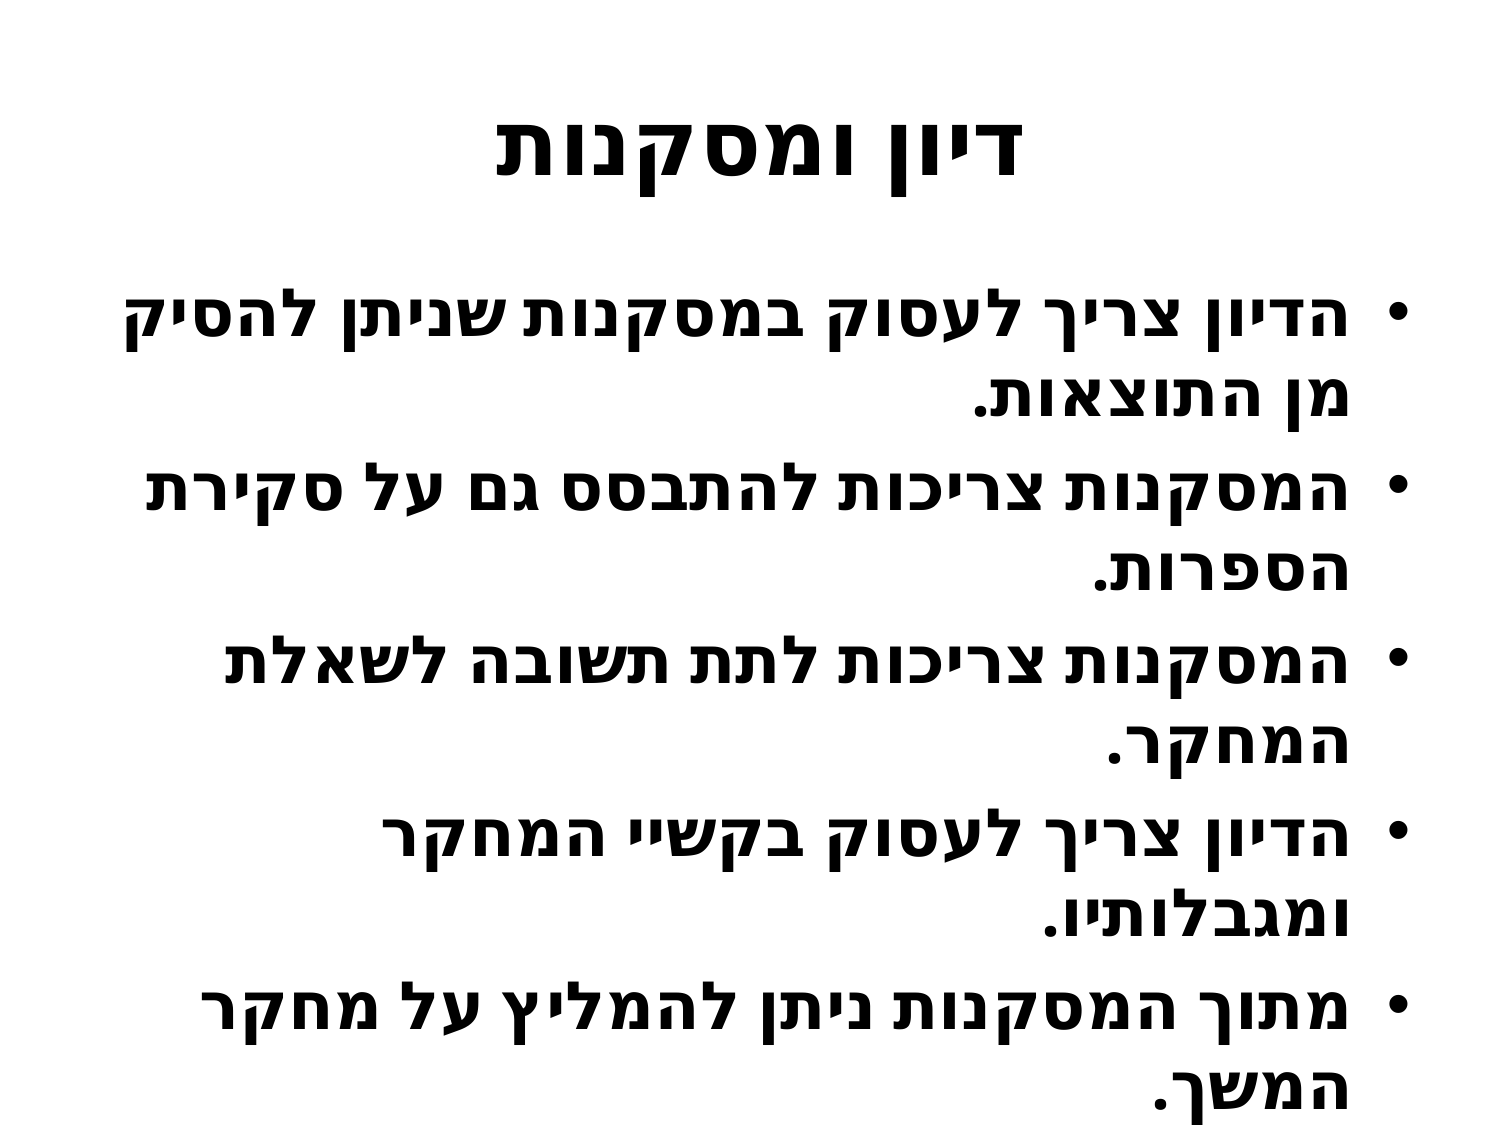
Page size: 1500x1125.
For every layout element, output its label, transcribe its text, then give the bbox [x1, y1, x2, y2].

title דיון ומסקנות [75, 45, 1425, 233]
list הדיון צריך לעסוק במסקנות שניתן להסיק מן התוצאות. המסקנות צריכות להתבסס גם על סקירת הספרות. המסקנות צריכות לתת תשובה לשאלת המחקר. הדיון צריך לעסוק בקשיי המחקר ומגבלותיו. מתוך המסקנות ניתן להמליץ על מחקר המשך. [75, 262, 1425, 1005]
